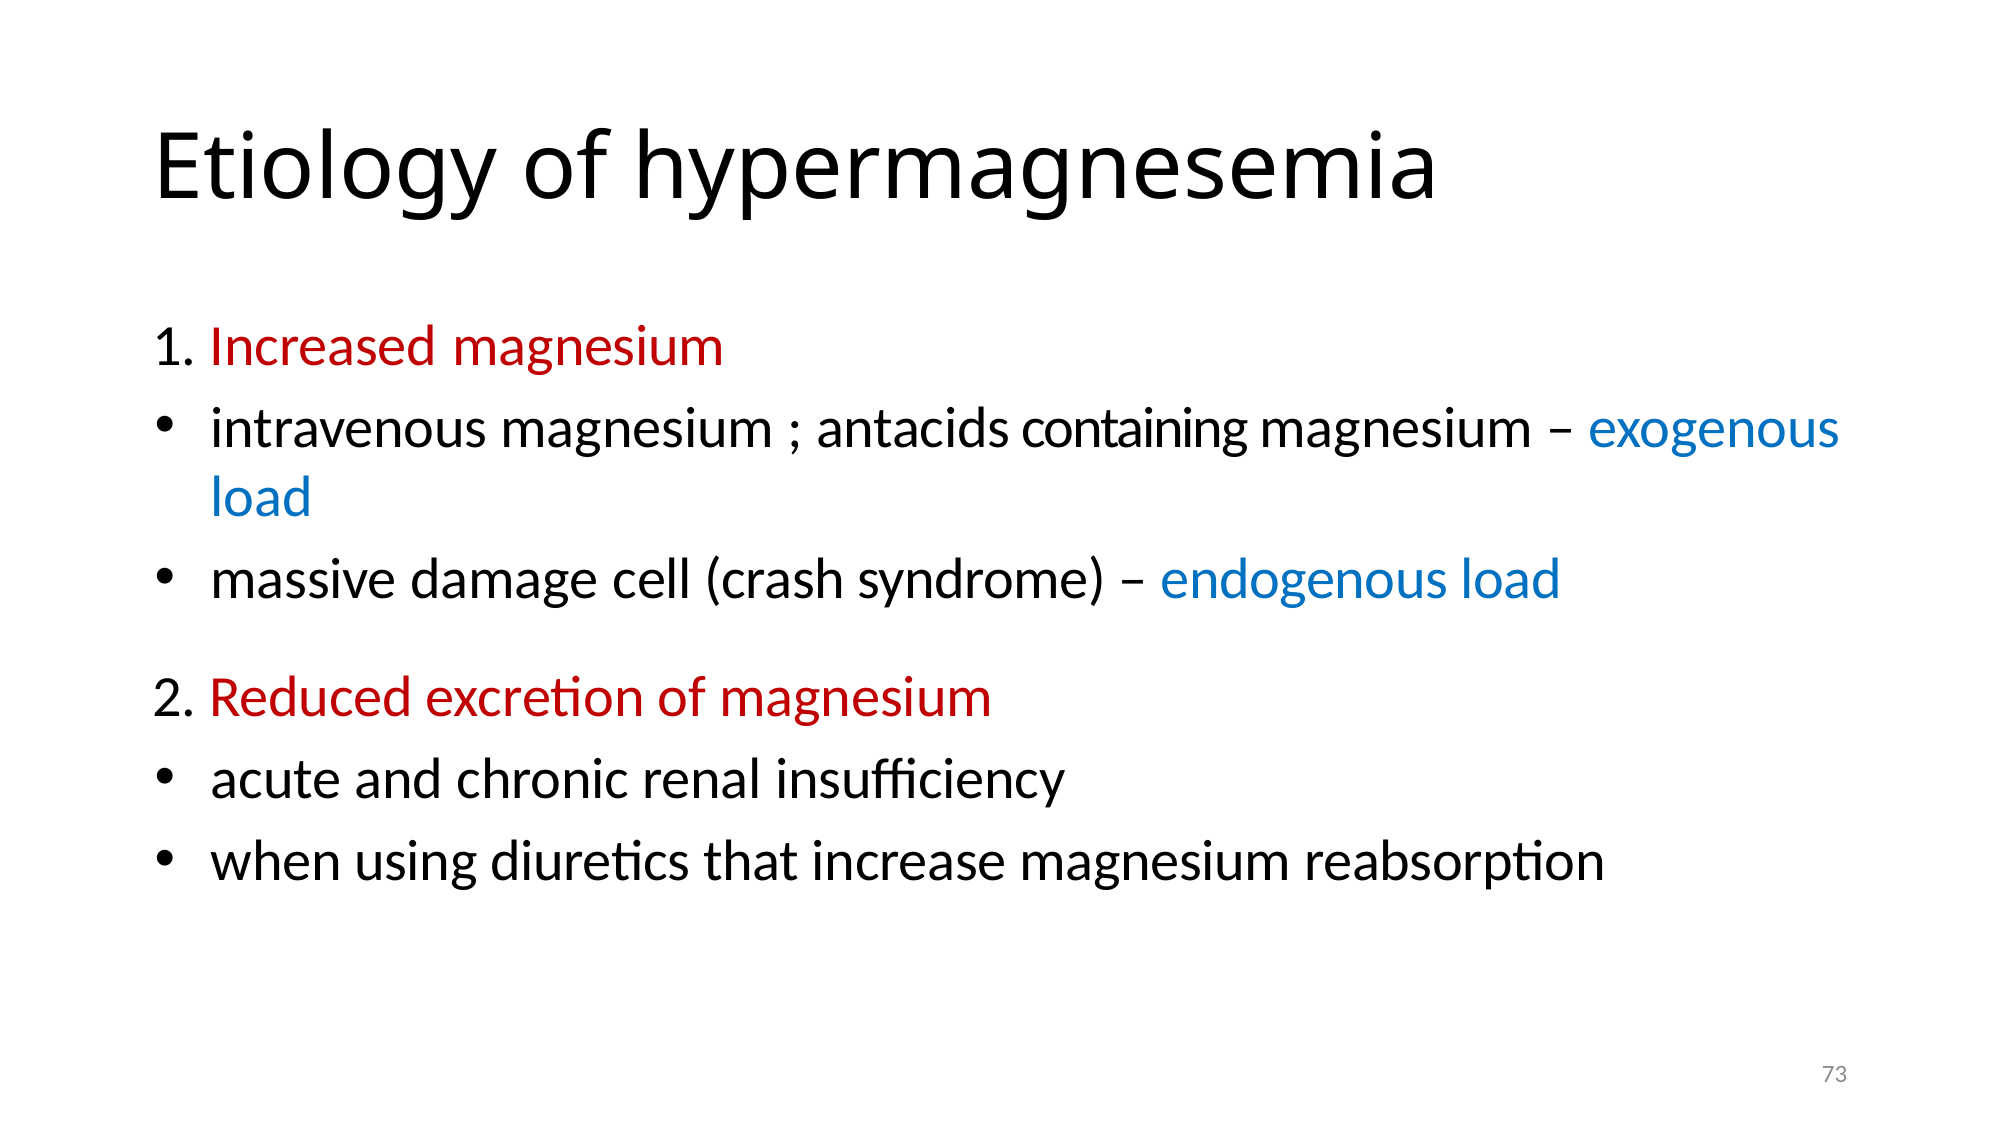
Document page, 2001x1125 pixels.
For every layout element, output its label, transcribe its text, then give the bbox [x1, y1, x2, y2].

list 1. Increased magnesium intravenous magnesium ; antacids containing magnesium – exogenous load massive damage cell (crash syndrome) – endogenous load 2. Reduced excretion of magnesium acute and chronic renal insufficiency when using diuretics that increase magnesium reabsorption [137, 299, 1863, 1014]
slide_number 73 [1412, 1042, 1863, 1103]
title Etiology of hypermagnesemia [137, 59, 1863, 278]
